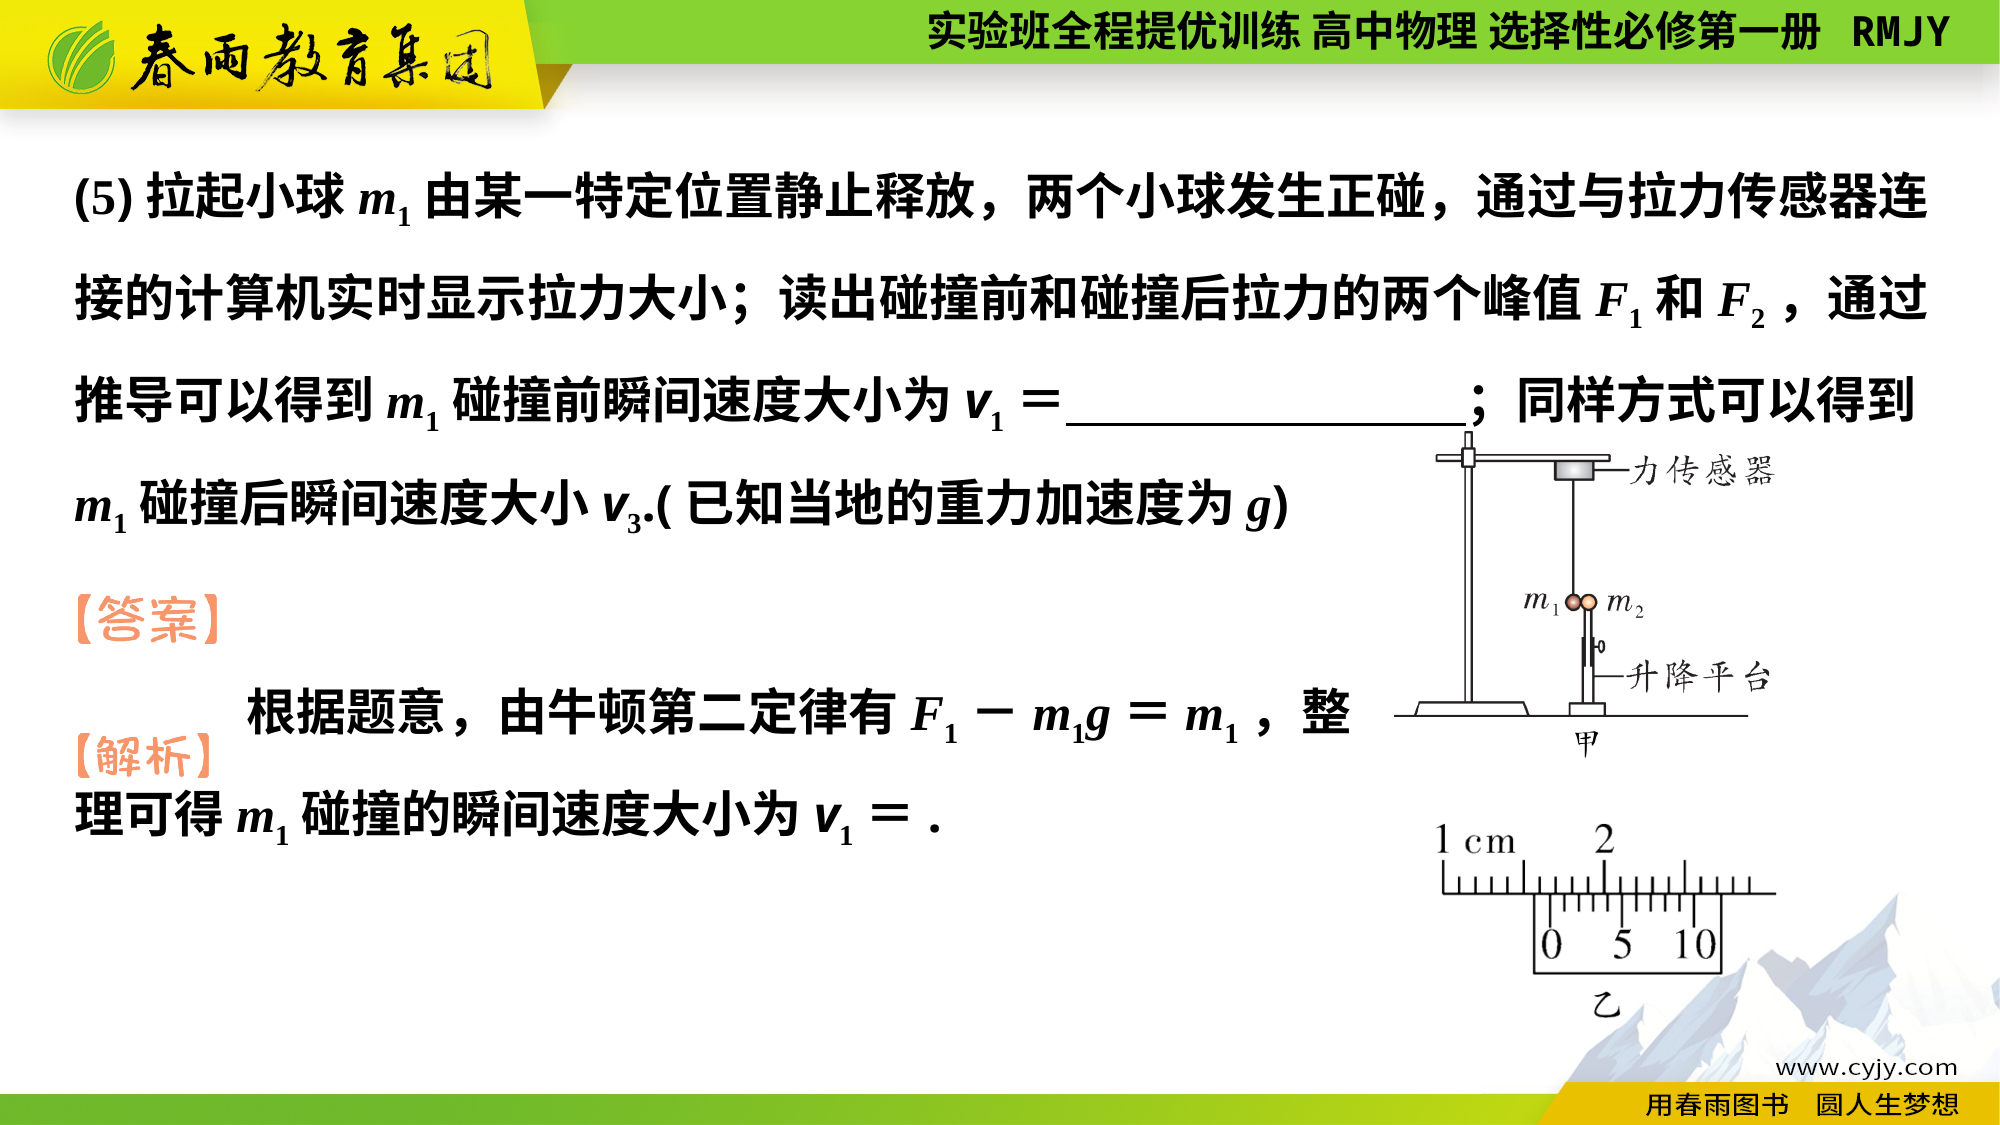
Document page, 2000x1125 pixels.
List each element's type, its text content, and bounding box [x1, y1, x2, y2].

list (5)拉起小球m1由某一特定位置静止释放，两个小球发生正碰，通过与拉力传感器连接的计算机实时显示拉力大小；读出碰撞前和碰撞后拉力的两个峰值F1和F2，通过推导可以得到m1碰撞前瞬间速度大小为v1＝ ；同样方式可以得到m1碰撞后瞬间速度大小v3.(已知当地的重力加速度为g) [59, 122, 1944, 492]
picture [0, 0, 2000, 1125]
